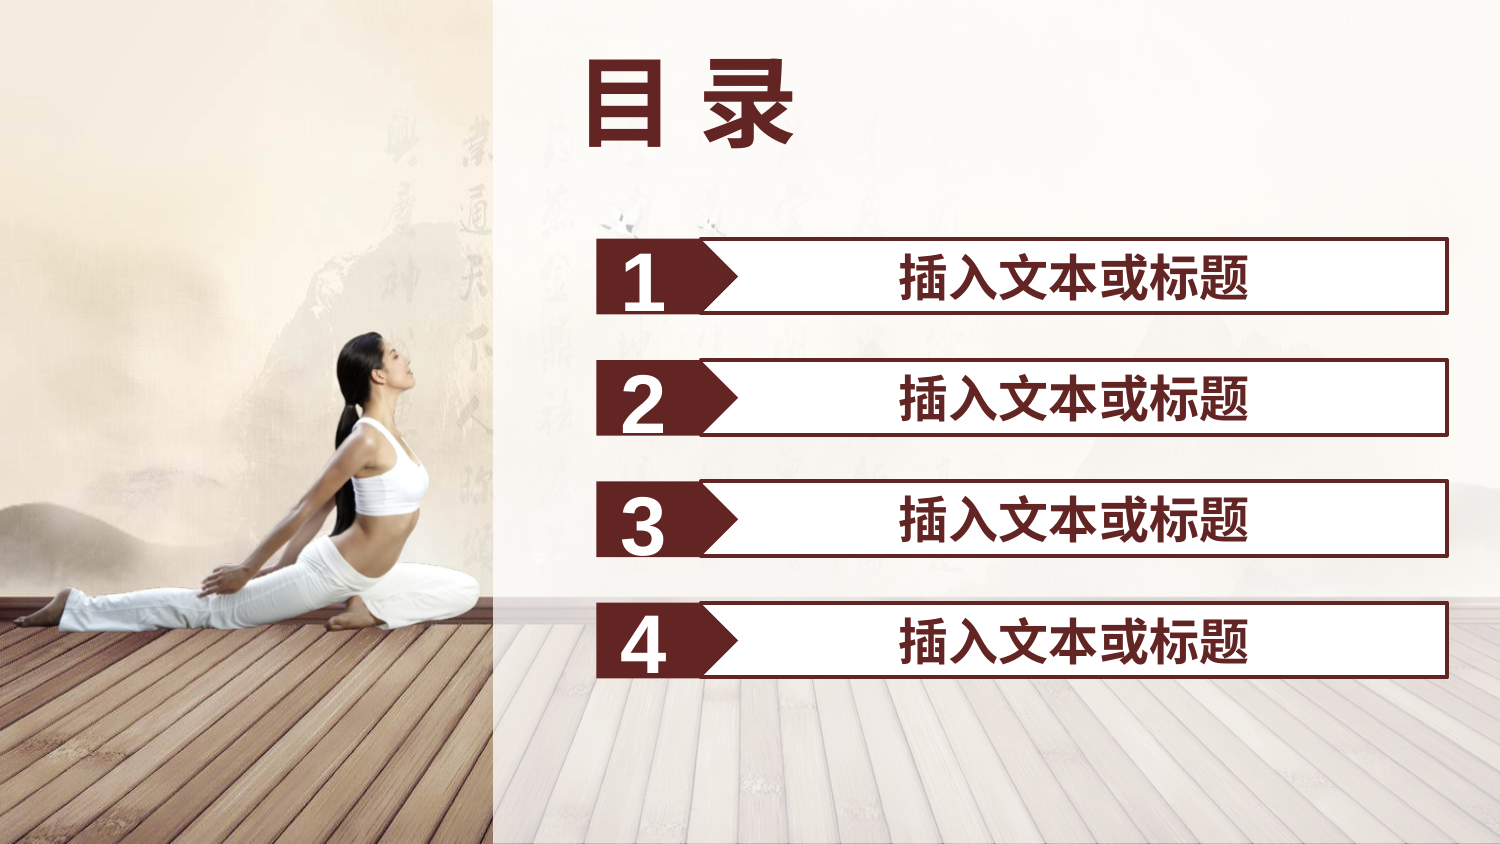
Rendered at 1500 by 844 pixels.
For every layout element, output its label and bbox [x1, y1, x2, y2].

text_box [596, 464, 739, 581]
picture [0, 0, 1500, 844]
text_box [596, 343, 739, 460]
text_box [596, 220, 739, 338]
text_box [596, 582, 739, 699]
